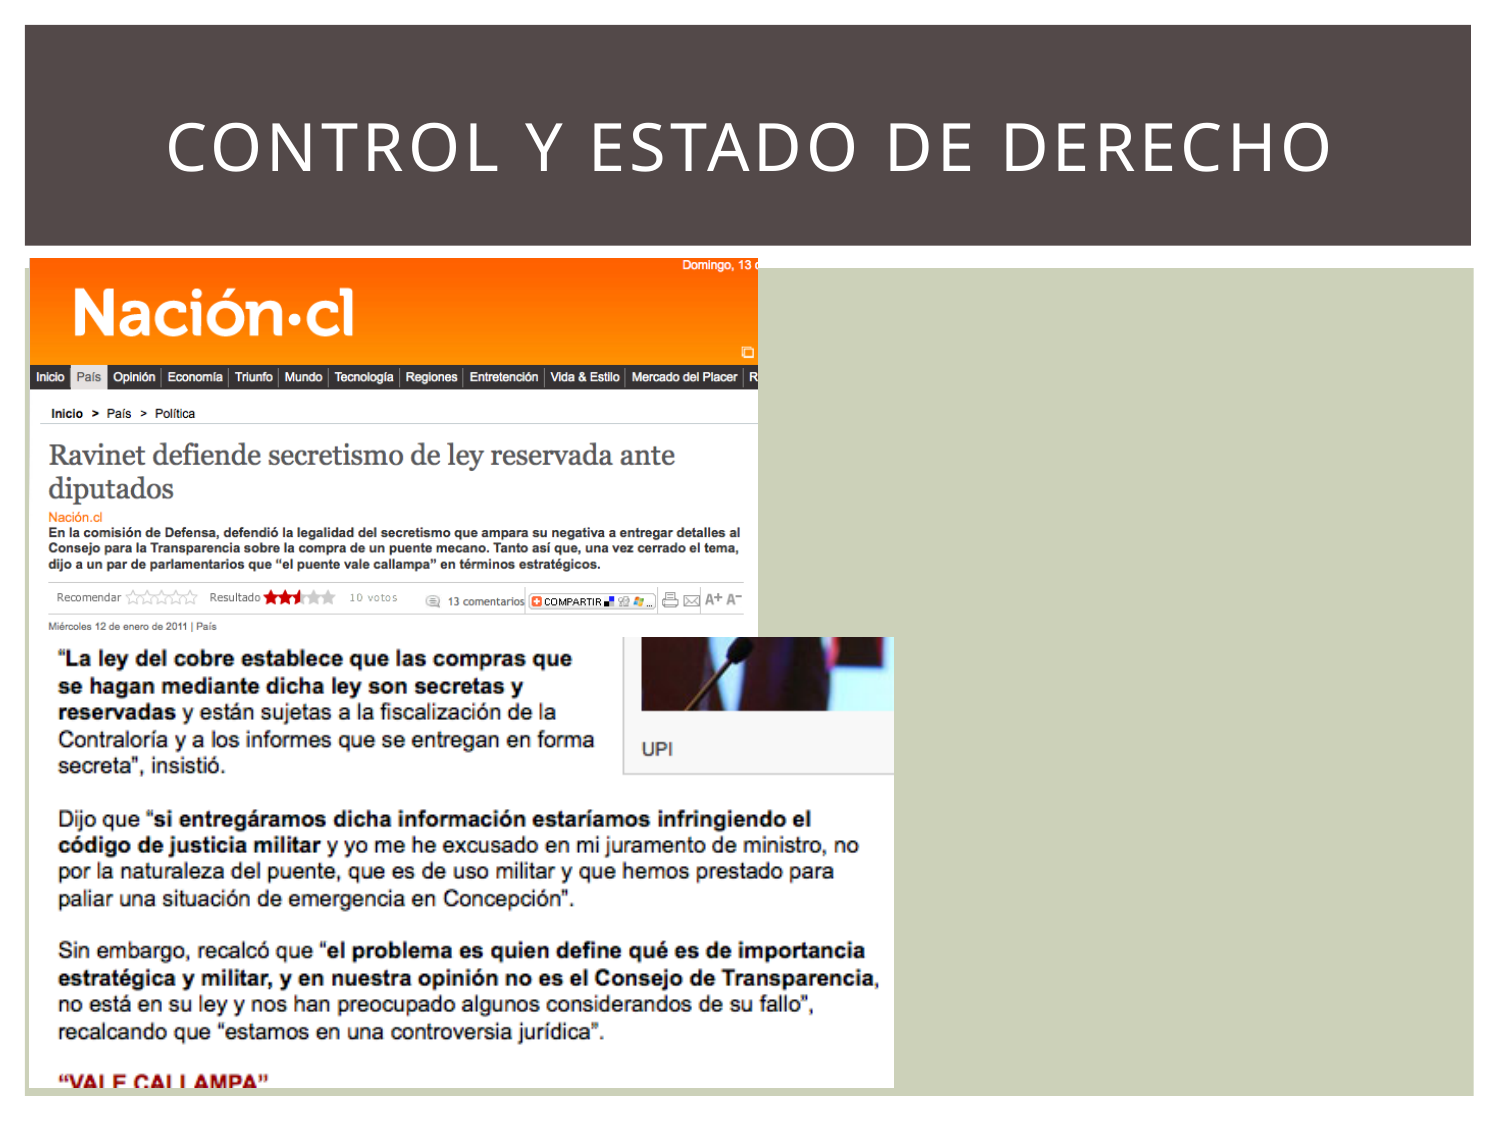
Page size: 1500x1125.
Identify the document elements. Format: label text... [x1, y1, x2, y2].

picture [28, 257, 894, 1088]
title Control y estado de derecho [62, 58, 1438, 232]
